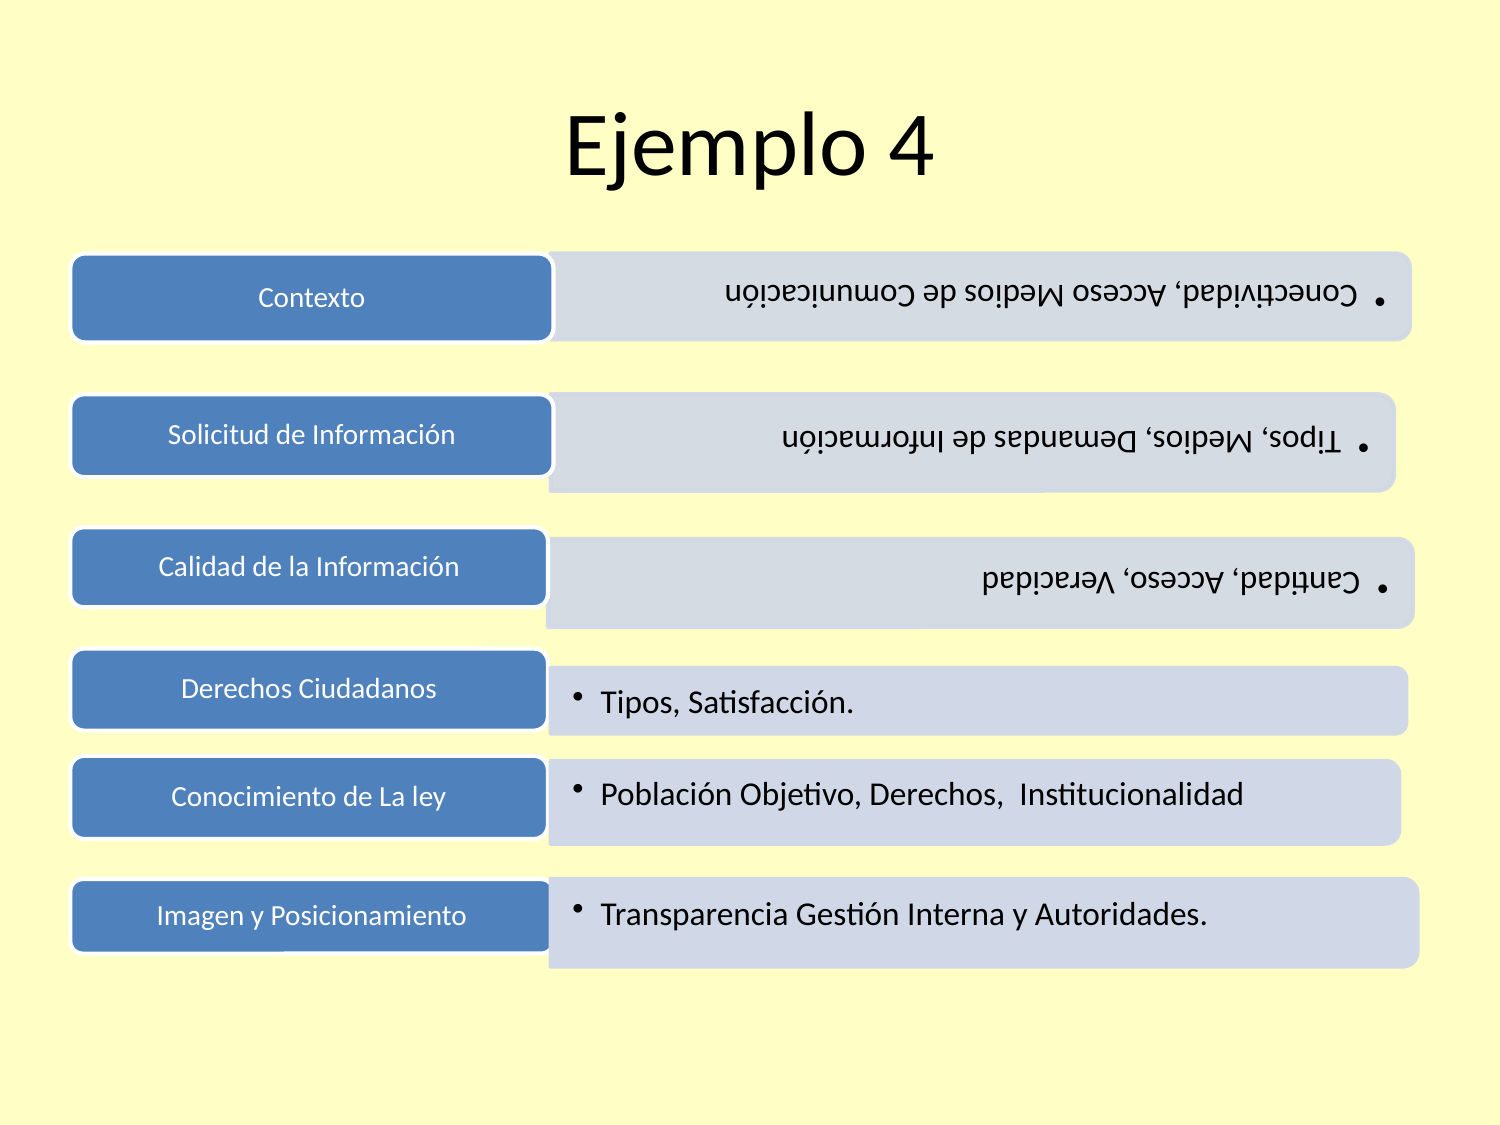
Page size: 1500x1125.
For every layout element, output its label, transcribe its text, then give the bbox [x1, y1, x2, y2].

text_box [550, 866, 1438, 967]
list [70, 93, 1414, 1079]
text_box Ejemplo 4 [74, 45, 1425, 233]
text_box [550, 667, 1414, 739]
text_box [550, 749, 1430, 844]
